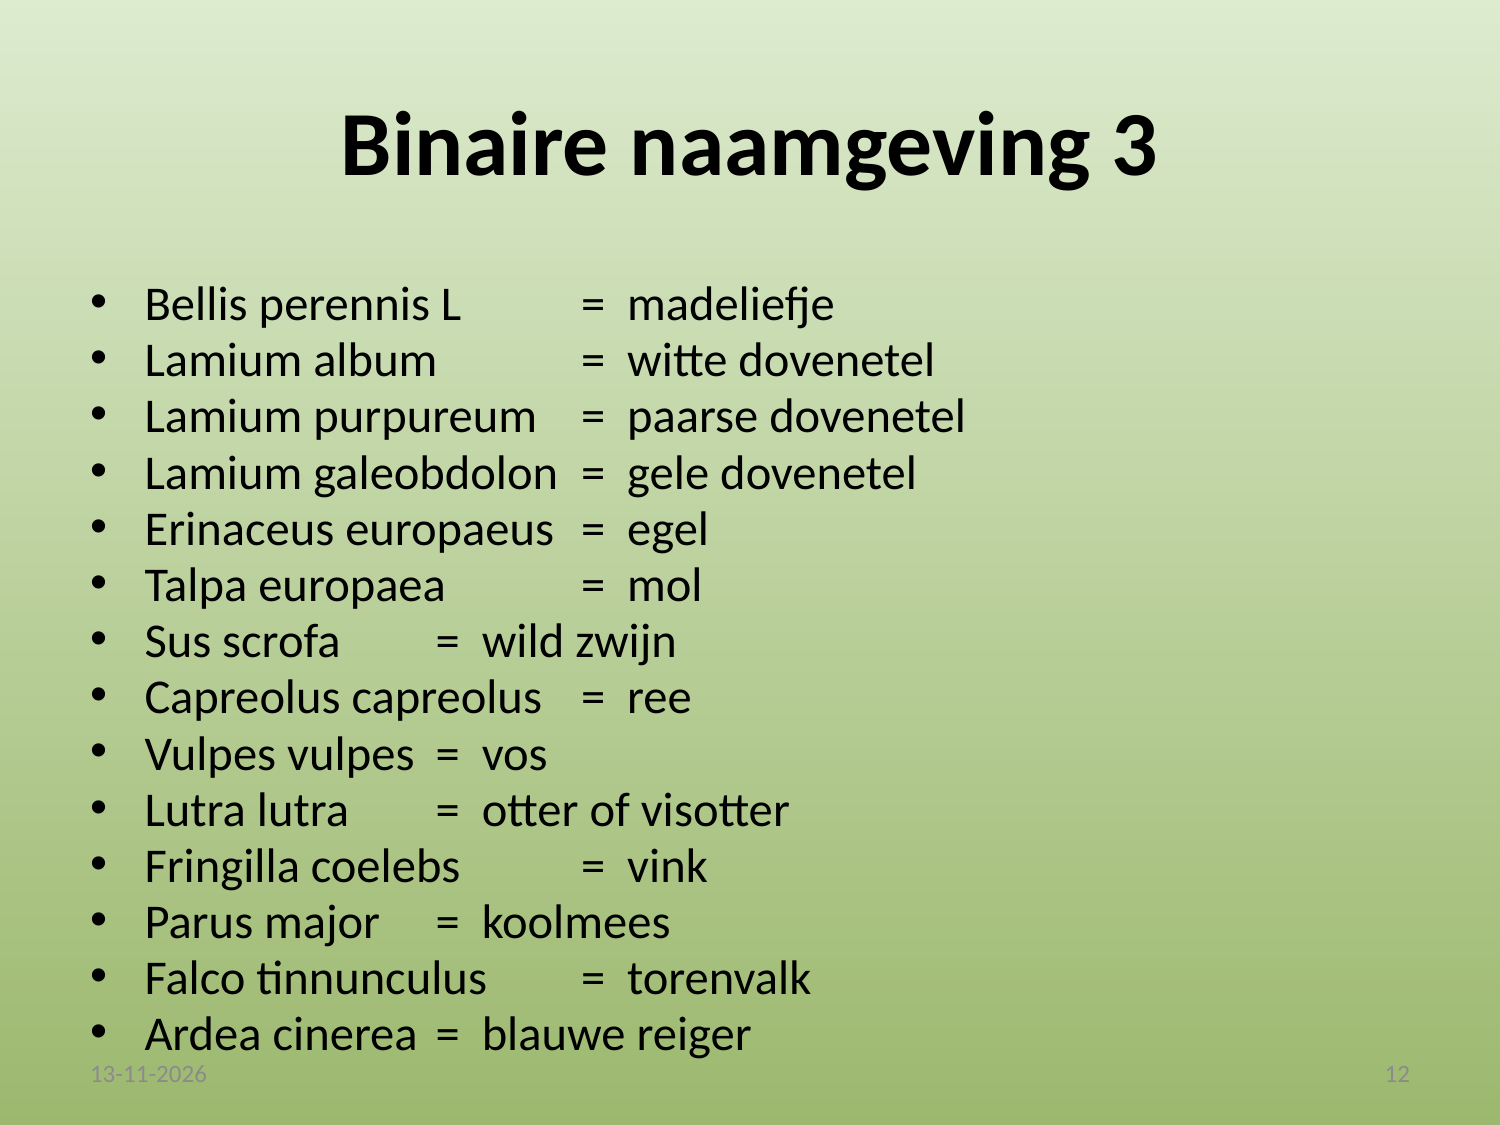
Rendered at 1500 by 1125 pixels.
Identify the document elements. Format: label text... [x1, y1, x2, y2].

title Binaire naamgeving 3 [75, 45, 1425, 208]
slide_number 12 [1074, 1042, 1425, 1103]
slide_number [75, 1042, 425, 1103]
list Bellis perennis L = madeliefje Lamium album = witte dovenetel Lamium purpureum = paarse dovenetel Lamium galeobdolon = gele dovenetel Erinaceus europaeus = egel Talpa europaea = mol Sus scrofa = wild zwijn Capreolus capreolus = ree Vulpes vulpes = vos Lutra lutra = otter of visotter Fringilla coelebs = vink Parus major = koolmees Falco tinnunculus = torenvalk Ardea cinerea = blauwe reiger [75, 208, 1425, 1071]
